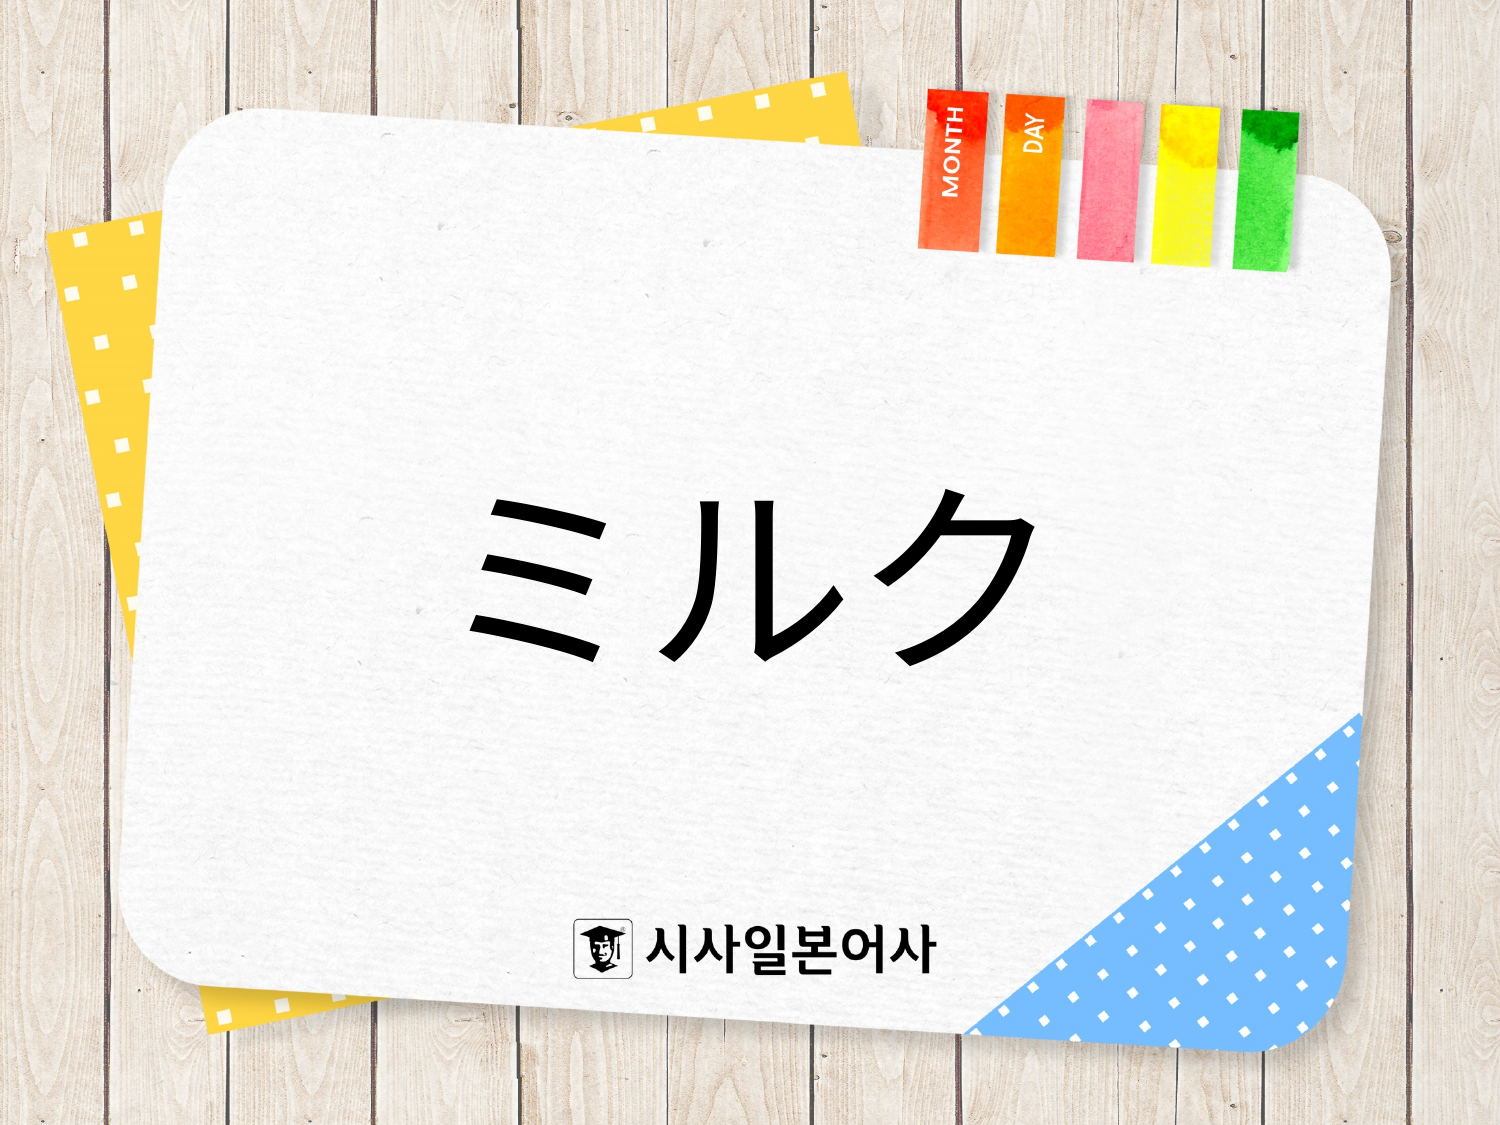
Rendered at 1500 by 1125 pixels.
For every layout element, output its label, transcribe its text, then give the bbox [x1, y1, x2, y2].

picture [0, 0, 1500, 1125]
title ミルク [75, 338, 1425, 811]
